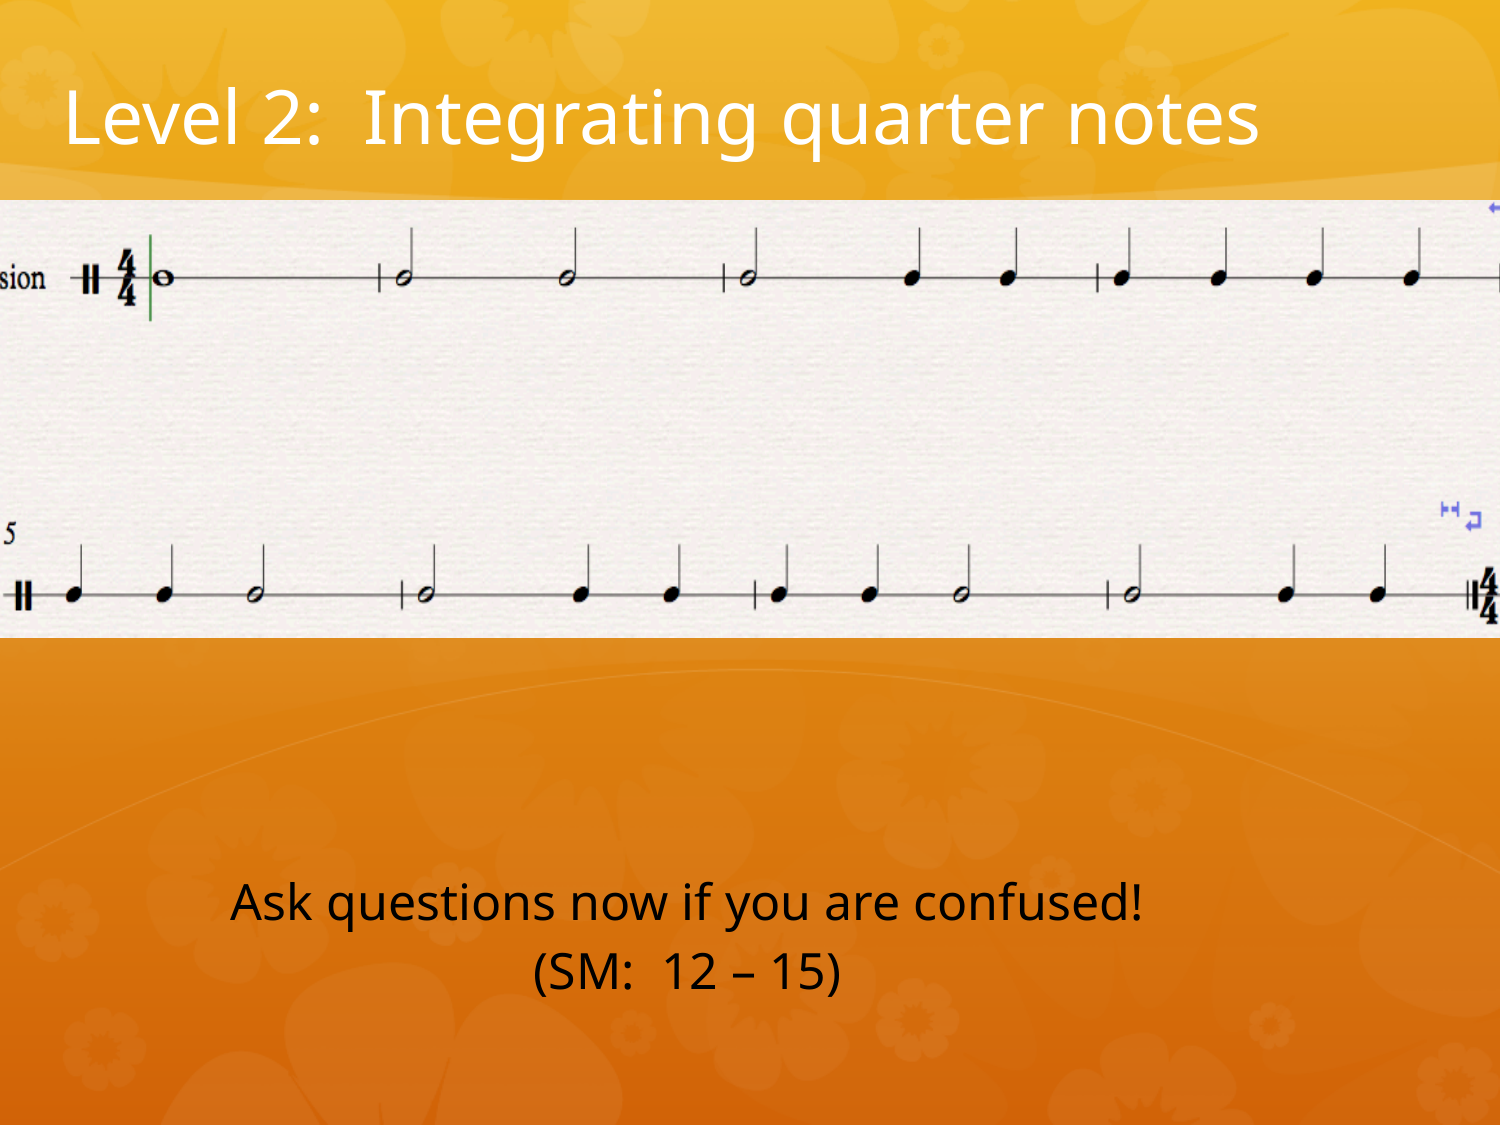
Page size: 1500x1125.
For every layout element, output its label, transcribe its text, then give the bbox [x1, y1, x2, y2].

picture [0, 0, 1500, 1125]
text_box Ask questions now if you are confused! (SM: 12 – 15) [24, 862, 1350, 1050]
text_box Level 2: Integrating quarter notes [0, 62, 1325, 163]
